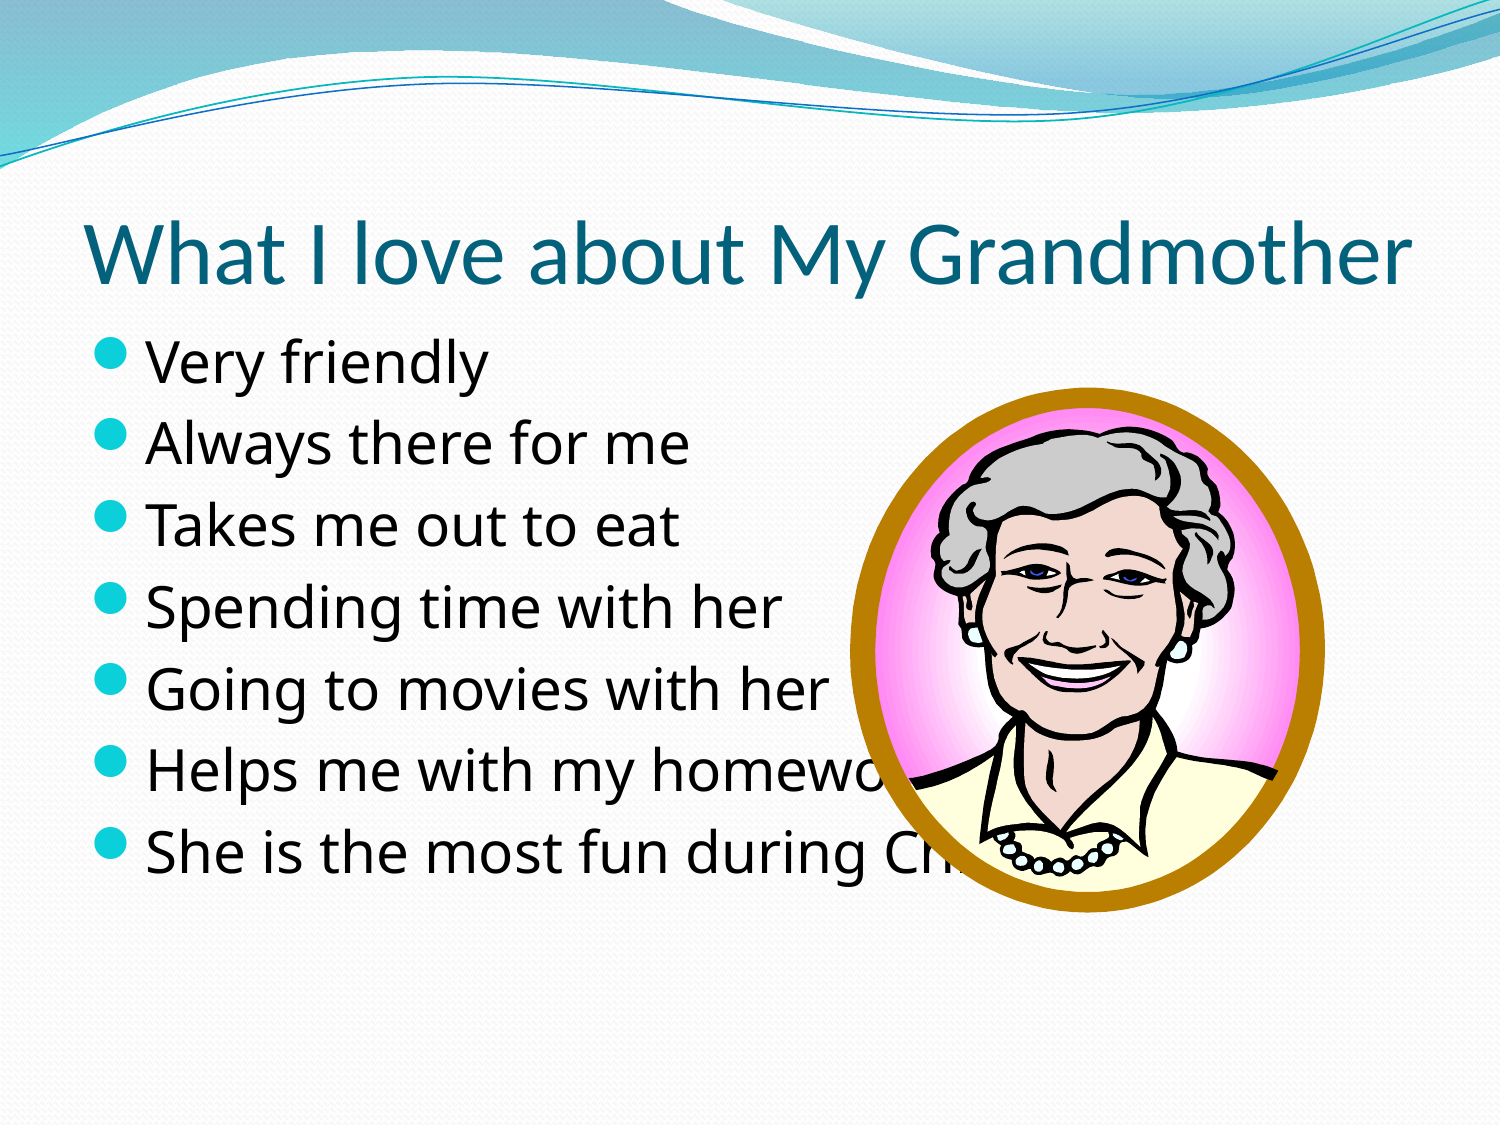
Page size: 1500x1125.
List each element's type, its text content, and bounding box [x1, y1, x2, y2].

title What I love about My Grandmother [75, 115, 1425, 303]
picture [849, 387, 1326, 913]
list Very friendly Always there for me Takes me out to eat Spending time with her Going to movies with her Helps me with my homework She is the most fun during Christmas [75, 317, 1425, 1038]
